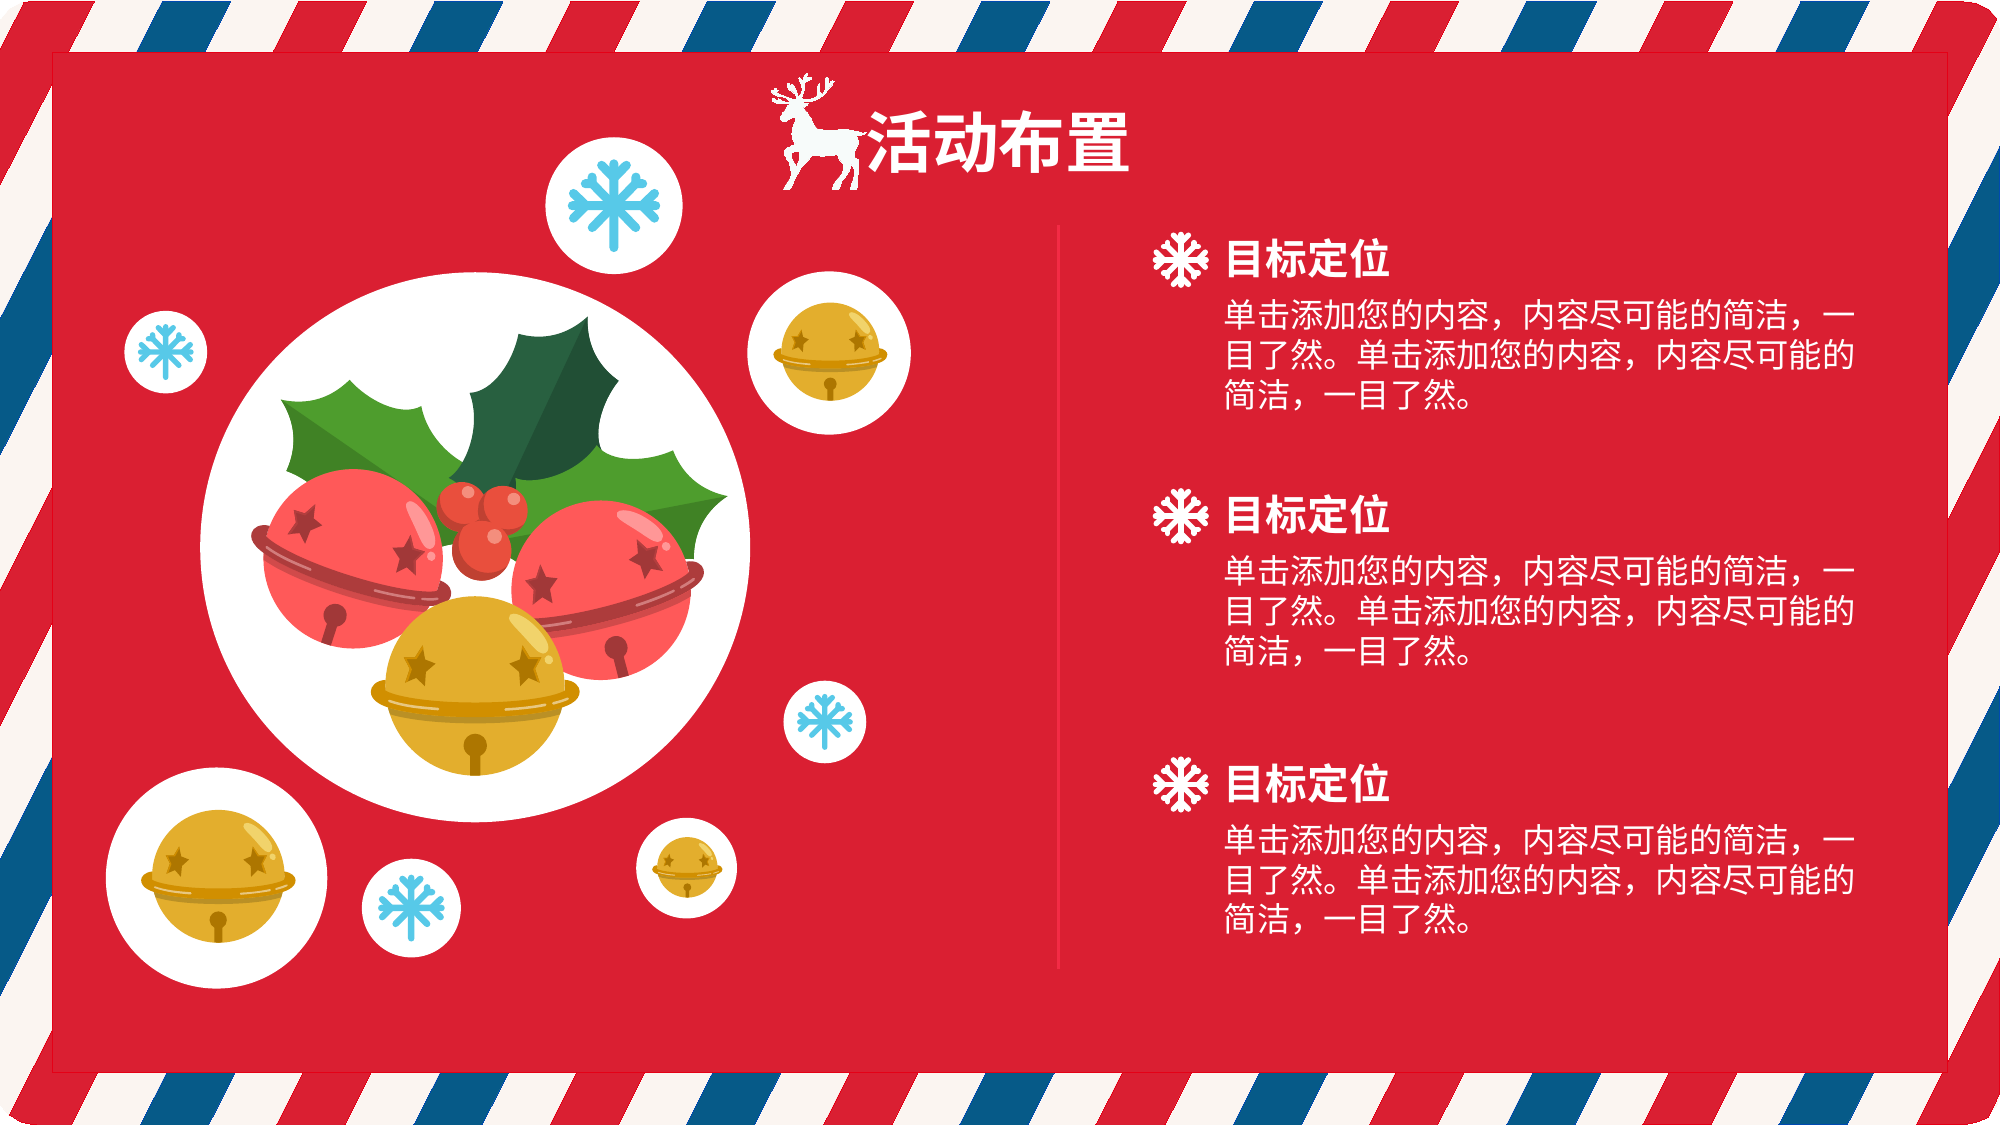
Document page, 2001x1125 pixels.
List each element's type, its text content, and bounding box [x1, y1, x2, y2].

text_box 目标定位 [1209, 481, 1685, 543]
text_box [747, 271, 911, 435]
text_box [105, 767, 328, 989]
text_box 目标定位 [1209, 225, 1685, 286]
text_box 单击添加您的内容，内容尽可能的简洁，一目了然。单击添加您的内容，内容尽可能的简洁，一目了然。 [1209, 811, 1886, 946]
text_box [200, 272, 751, 823]
picture [1152, 488, 1210, 545]
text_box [124, 310, 208, 394]
text_box [771, 73, 867, 190]
text_box 活动布置 [850, 93, 1551, 188]
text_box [783, 680, 867, 764]
text_box 目标定位 [1209, 750, 1685, 811]
text_box 单击添加您的内容，内容尽可能的简洁，一目了然。单击添加您的内容，内容尽可能的简洁，一目了然。 [1209, 286, 1886, 422]
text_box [636, 817, 737, 919]
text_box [361, 858, 461, 958]
picture [1152, 756, 1210, 813]
picture [1152, 231, 1210, 288]
text_box 单击添加您的内容，内容尽可能的简洁，一目了然。单击添加您的内容，内容尽可能的简洁，一目了然。 [1209, 543, 1886, 678]
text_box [545, 137, 683, 275]
